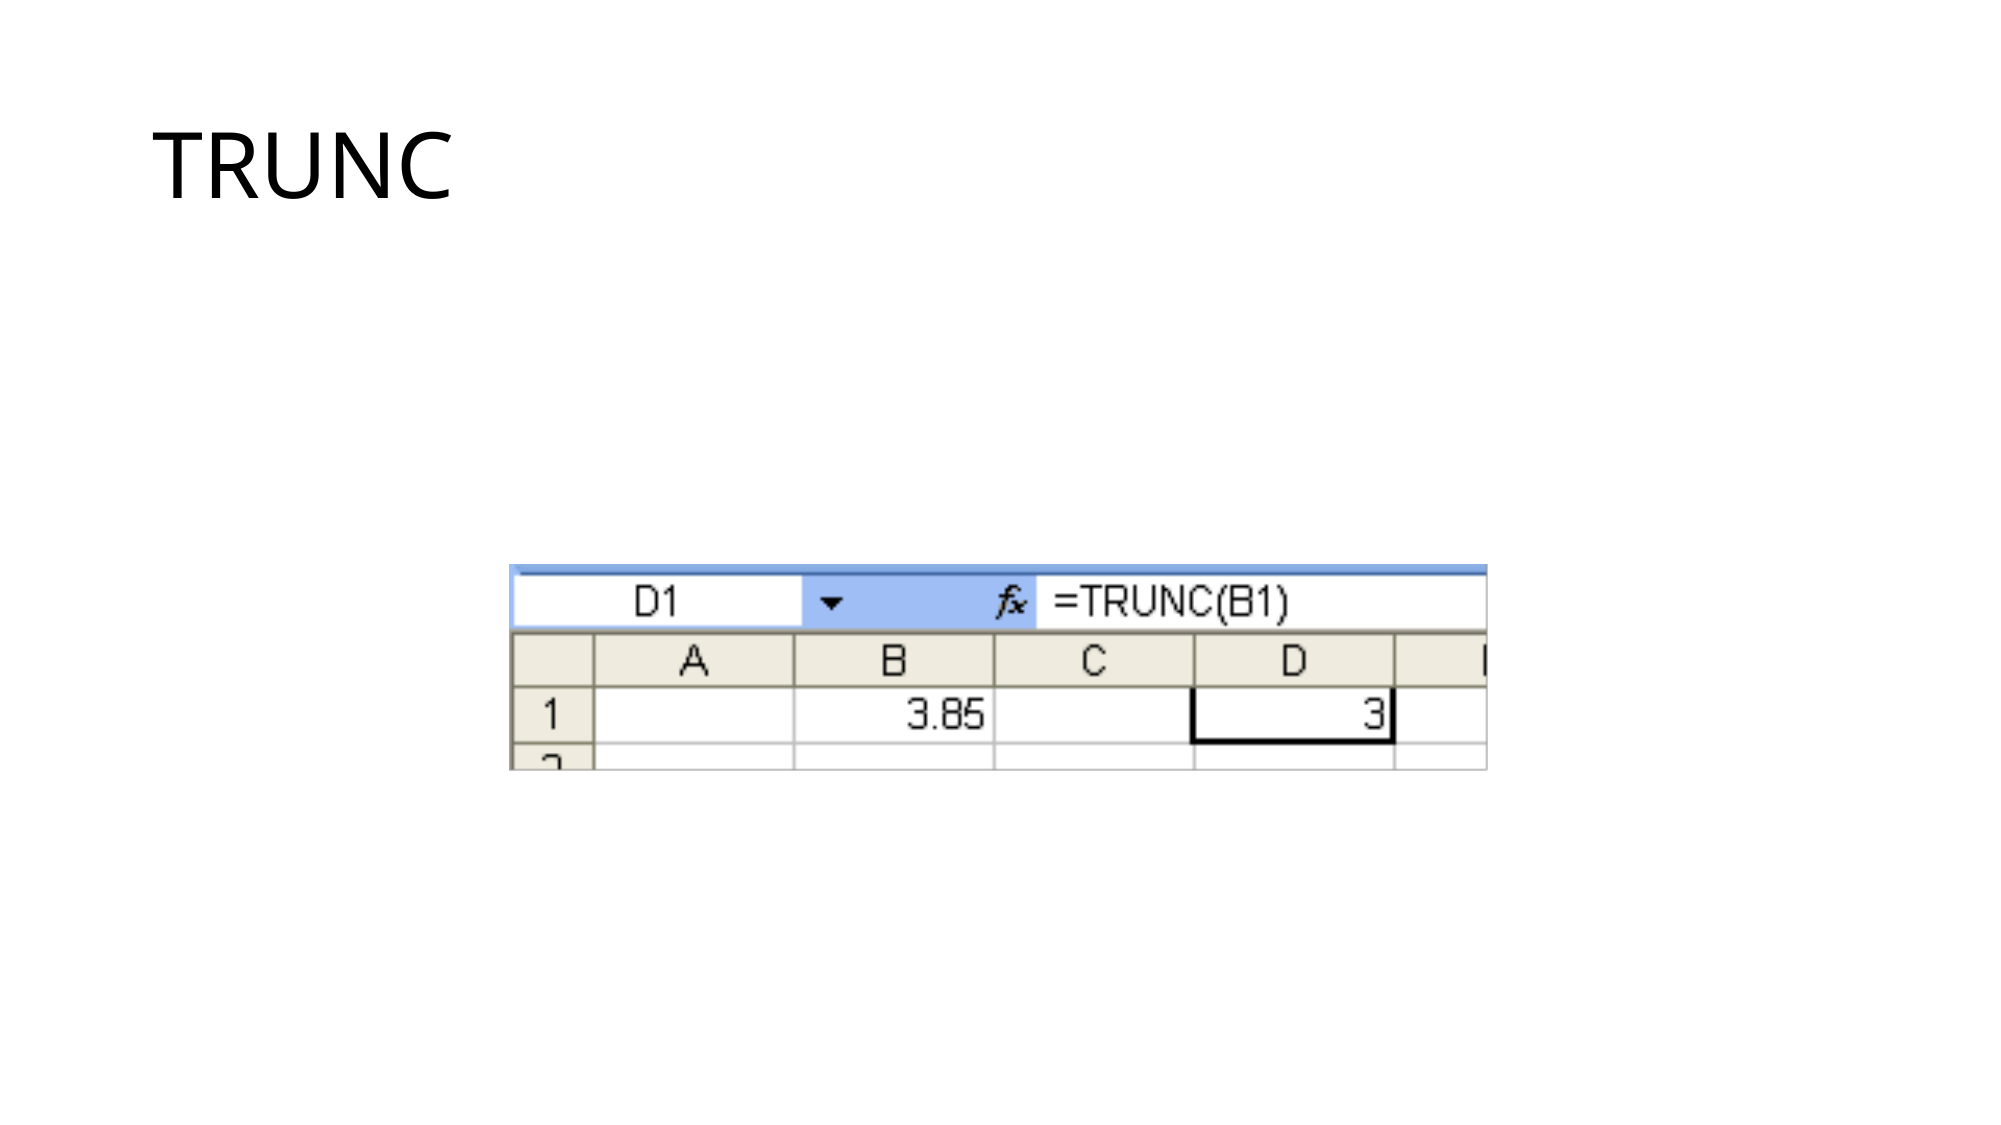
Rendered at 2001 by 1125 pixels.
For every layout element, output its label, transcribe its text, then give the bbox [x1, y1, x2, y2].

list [509, 564, 1491, 774]
title TRUNC [137, 59, 1863, 278]
